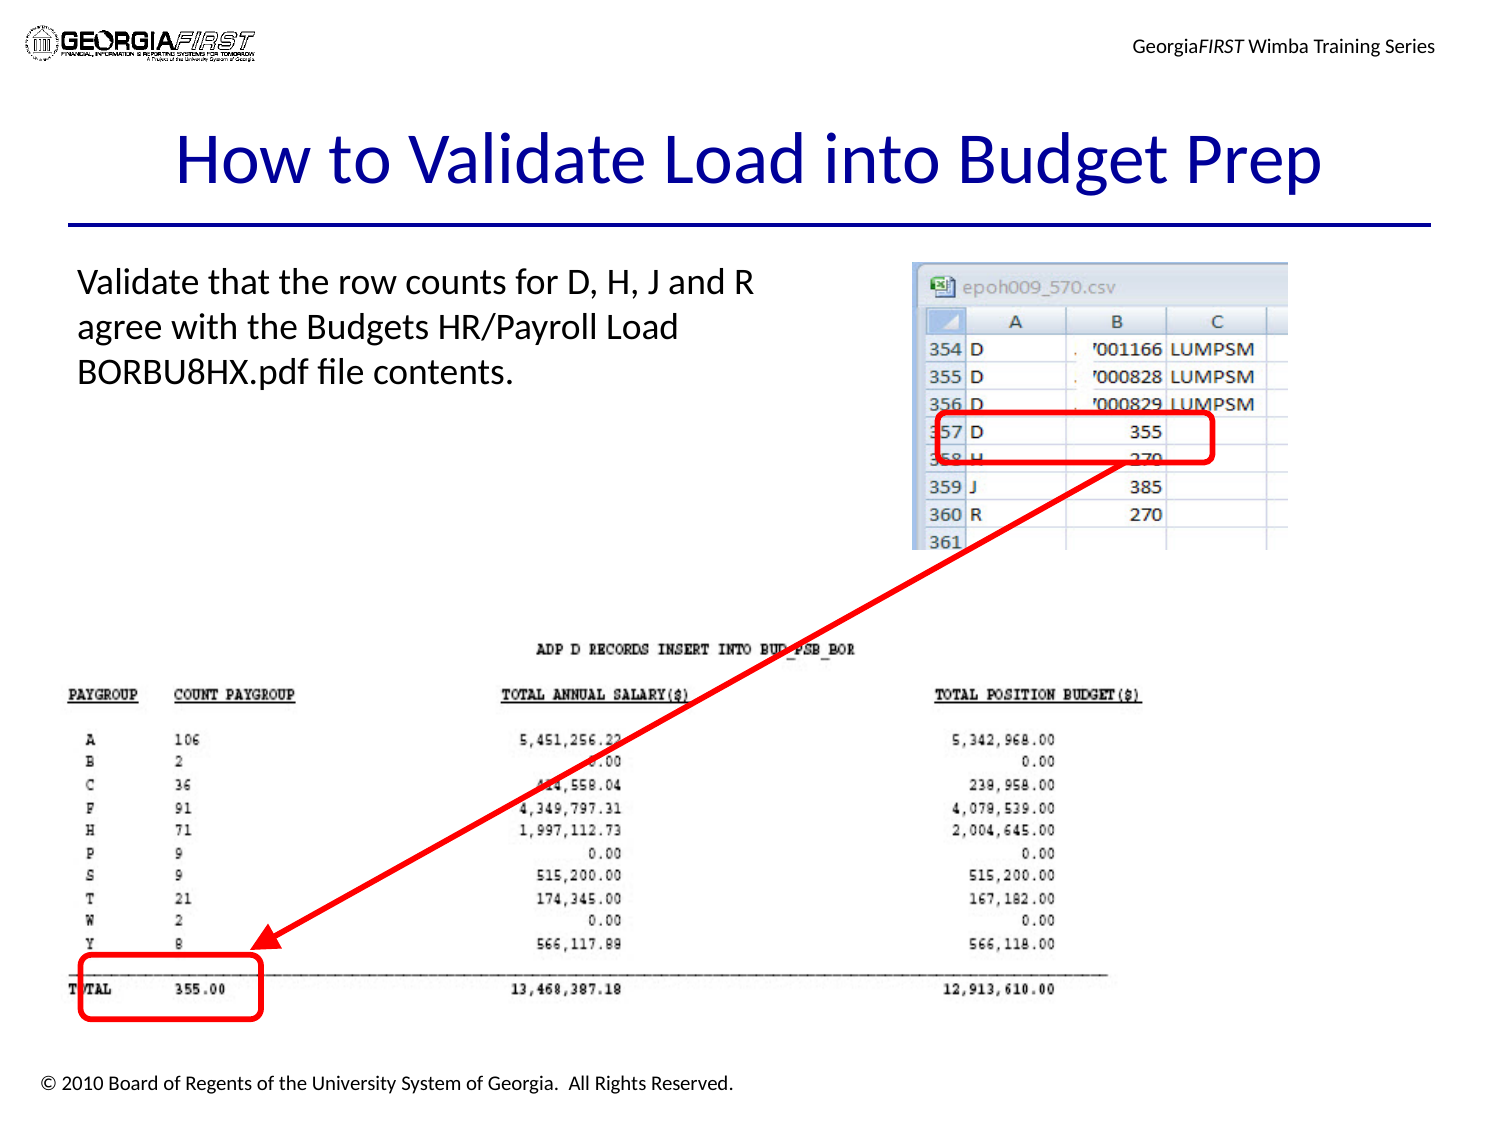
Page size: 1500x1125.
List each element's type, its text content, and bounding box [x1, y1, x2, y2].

picture [912, 262, 1288, 551]
text_box Validate that the row counts for D, H, J and R agree with the Budgets HR/Payroll Load BORBU8HX.pdf file contents. [62, 249, 813, 400]
title How to Validate Load into Budget Prep [75, 75, 1425, 233]
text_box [249, 462, 1126, 951]
picture [24, 24, 255, 63]
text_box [24, 599, 1226, 1038]
